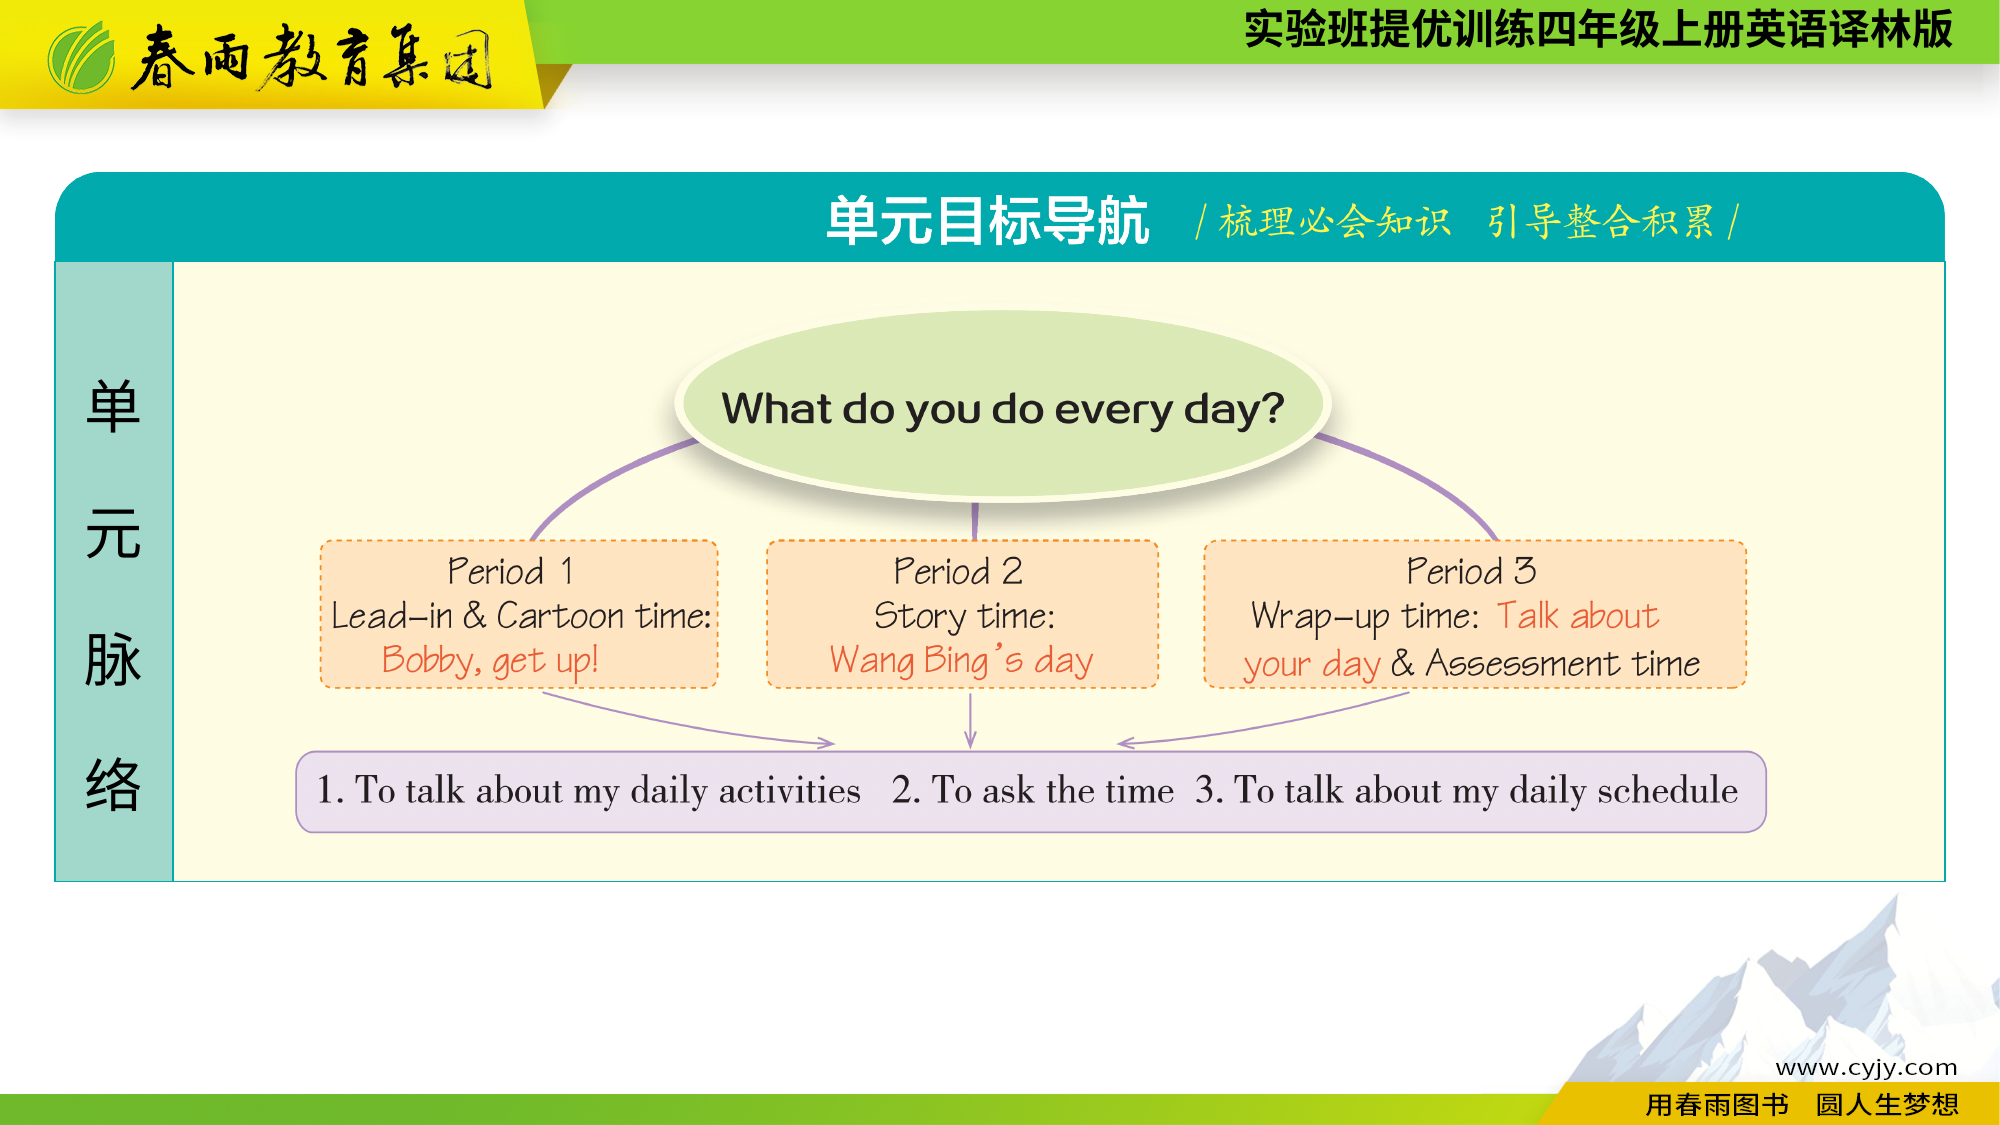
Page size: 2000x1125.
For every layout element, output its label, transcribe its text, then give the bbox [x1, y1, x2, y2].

picture [0, 0, 2000, 1125]
table_header [174, 273, 1944, 881]
table_header 单 元 脉 络 [56, 273, 172, 881]
